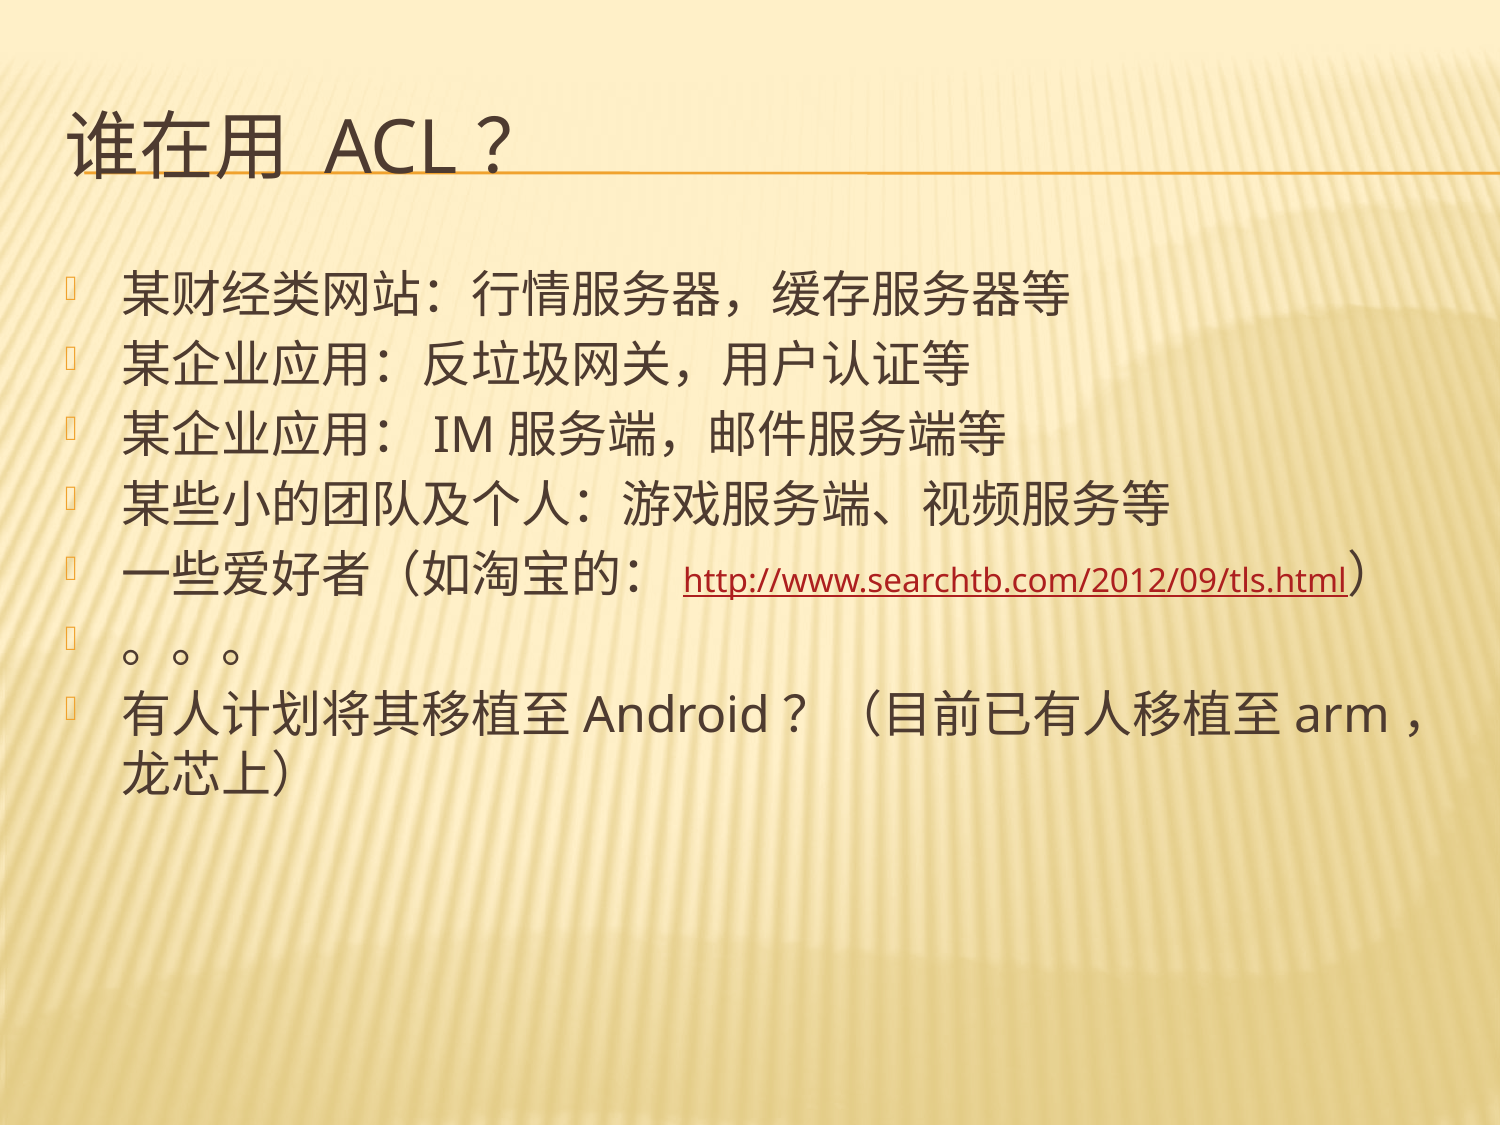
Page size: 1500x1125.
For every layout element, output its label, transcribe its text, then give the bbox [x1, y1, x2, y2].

list 某财经类网站：行情服务器，缓存服务器等 某企业应用：反垃圾网关，用户认证等 某企业应用：IM服务端，邮件服务端等 某些小的团队及个人：游戏服务端、视频服务等 一些爱好者（如淘宝的：http://www.searchtb.com/2012/09/tls.html） 。。。 有人计划将其移植至Android？（目前已有人移植至arm，龙芯上） [50, 254, 1475, 998]
title 谁在用 ACL？ [50, 75, 1475, 213]
